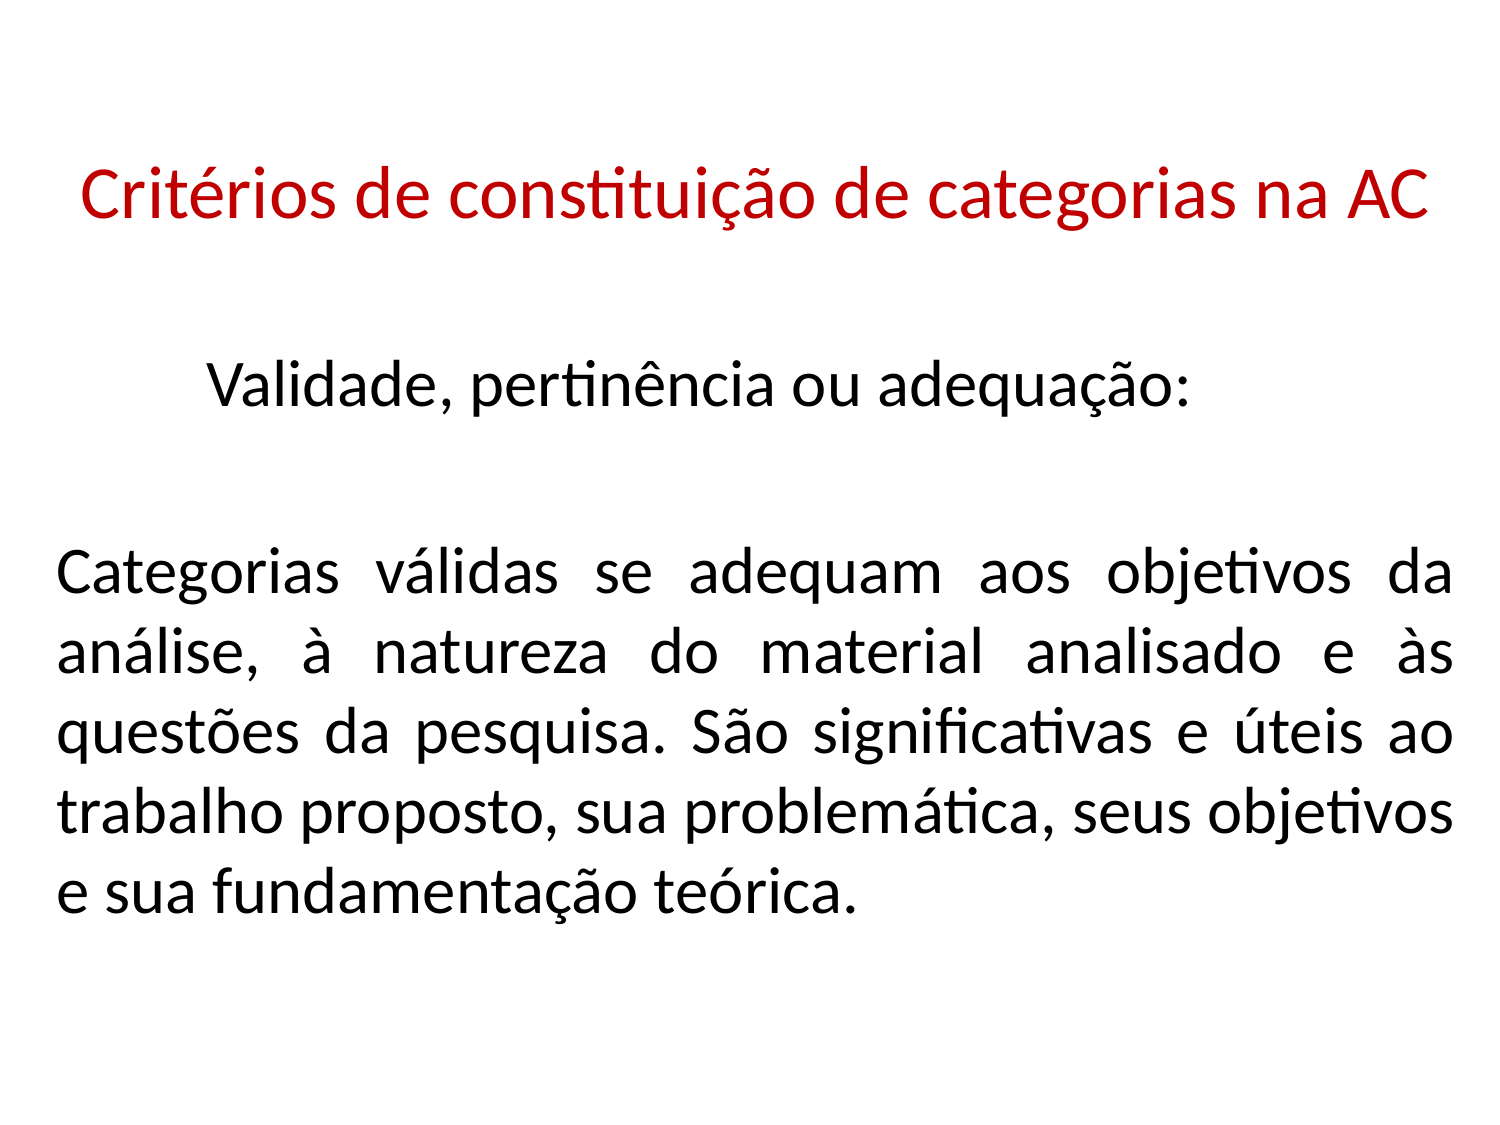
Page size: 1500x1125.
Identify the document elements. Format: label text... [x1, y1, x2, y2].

list Critérios de constituição de categorias na AC Validade, pertinência ou adequação: Categorias válidas se adequam aos objetivos da análise, à natureza do material analisado e às questões da pesquisa. São significativas e úteis ao trabalho proposto, sua problemática, seus objetivos e sua fundamentação teórica. [41, 30, 1471, 1083]
